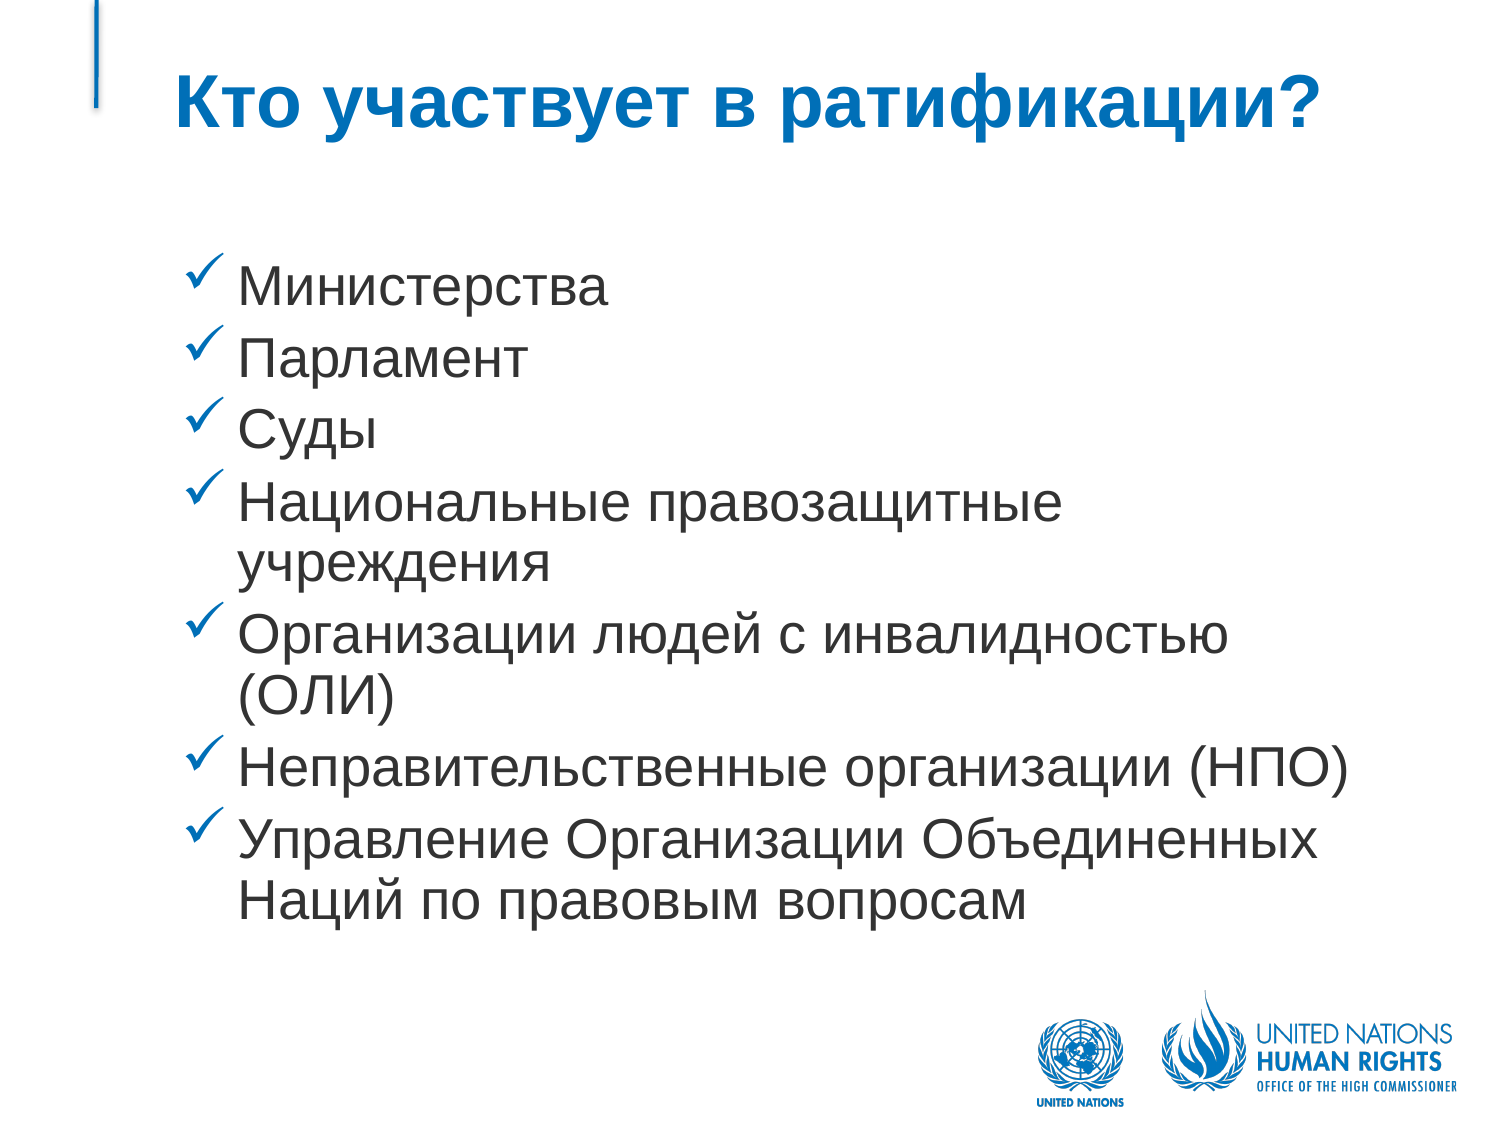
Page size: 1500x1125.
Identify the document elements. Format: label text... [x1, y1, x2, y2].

picture [1037, 990, 1457, 1107]
title Кто участвует в ратификации? [62, 45, 1437, 224]
text_box Министерства Парламент Суды Национальные правозащитные учреждения Организации людей с инвалидностью (ОЛИ) Неправительственные организации (НПО) Управление Организации Объединенных Наций по правовым вопросам [166, 170, 1373, 917]
